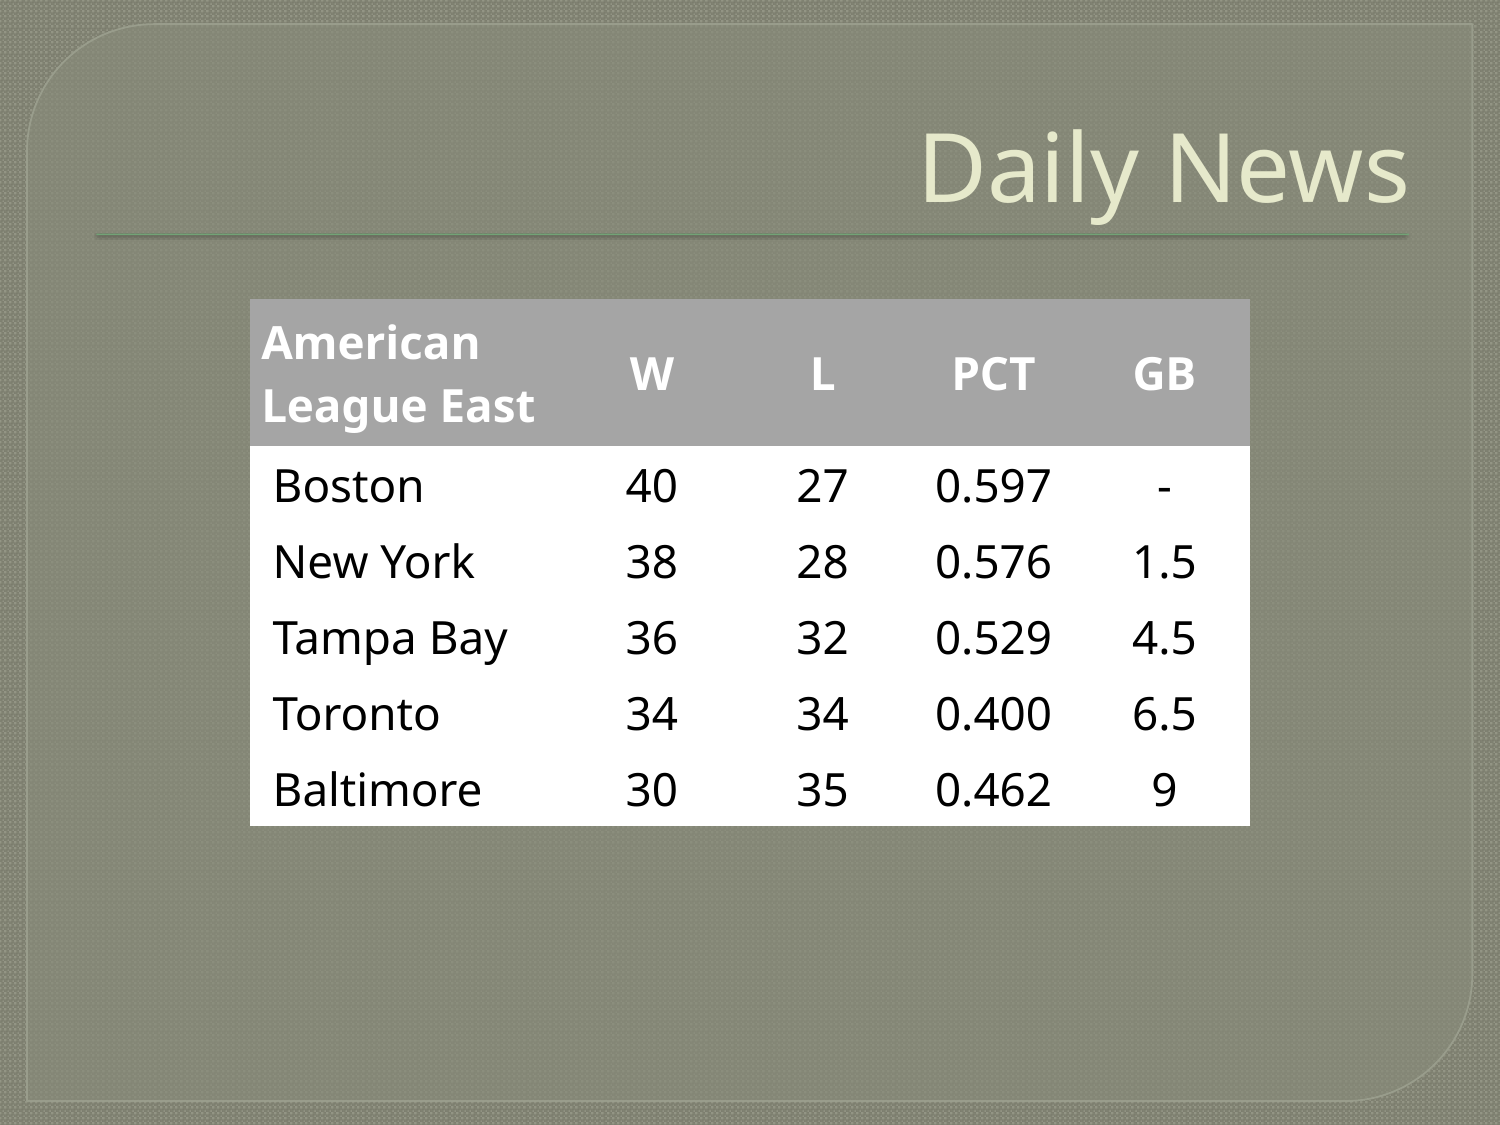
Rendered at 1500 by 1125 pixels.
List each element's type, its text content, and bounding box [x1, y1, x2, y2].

table_cell 32 [737, 598, 908, 674]
table_cell - [1079, 446, 1250, 522]
table_cell 34 [737, 674, 908, 750]
table_cell 28 [737, 522, 908, 598]
table_cell 36 [566, 598, 737, 674]
table_header L [737, 299, 908, 446]
table_header American League East [250, 299, 566, 446]
title Daily News [75, 41, 1425, 229]
table_cell 38 [566, 522, 737, 598]
table_cell 0.400 [908, 674, 1079, 750]
table_cell 0.462 [908, 750, 1079, 826]
table_cell 27 [737, 446, 908, 522]
table_cell Tampa Bay [250, 598, 566, 674]
table_cell 34 [566, 674, 737, 750]
table_cell Toronto [250, 674, 566, 750]
table_cell New York [250, 522, 566, 598]
table_cell 0.576 [908, 522, 1079, 598]
table_cell 40 [566, 446, 737, 522]
table_cell Boston [250, 446, 566, 522]
table_cell 1.5 [1079, 522, 1250, 598]
table_cell Baltimore [250, 750, 566, 826]
table_cell 30 [566, 750, 737, 826]
table_cell 0.529 [908, 598, 1079, 674]
table_header PCT [908, 299, 1079, 446]
table_cell 35 [737, 750, 908, 826]
table_cell 4.5 [1079, 598, 1250, 674]
table_header W [566, 299, 737, 446]
table_cell 9 [1079, 750, 1250, 826]
table_cell 0.597 [908, 446, 1079, 522]
table_header GB [1079, 299, 1250, 446]
table_cell 6.5 [1079, 674, 1250, 750]
